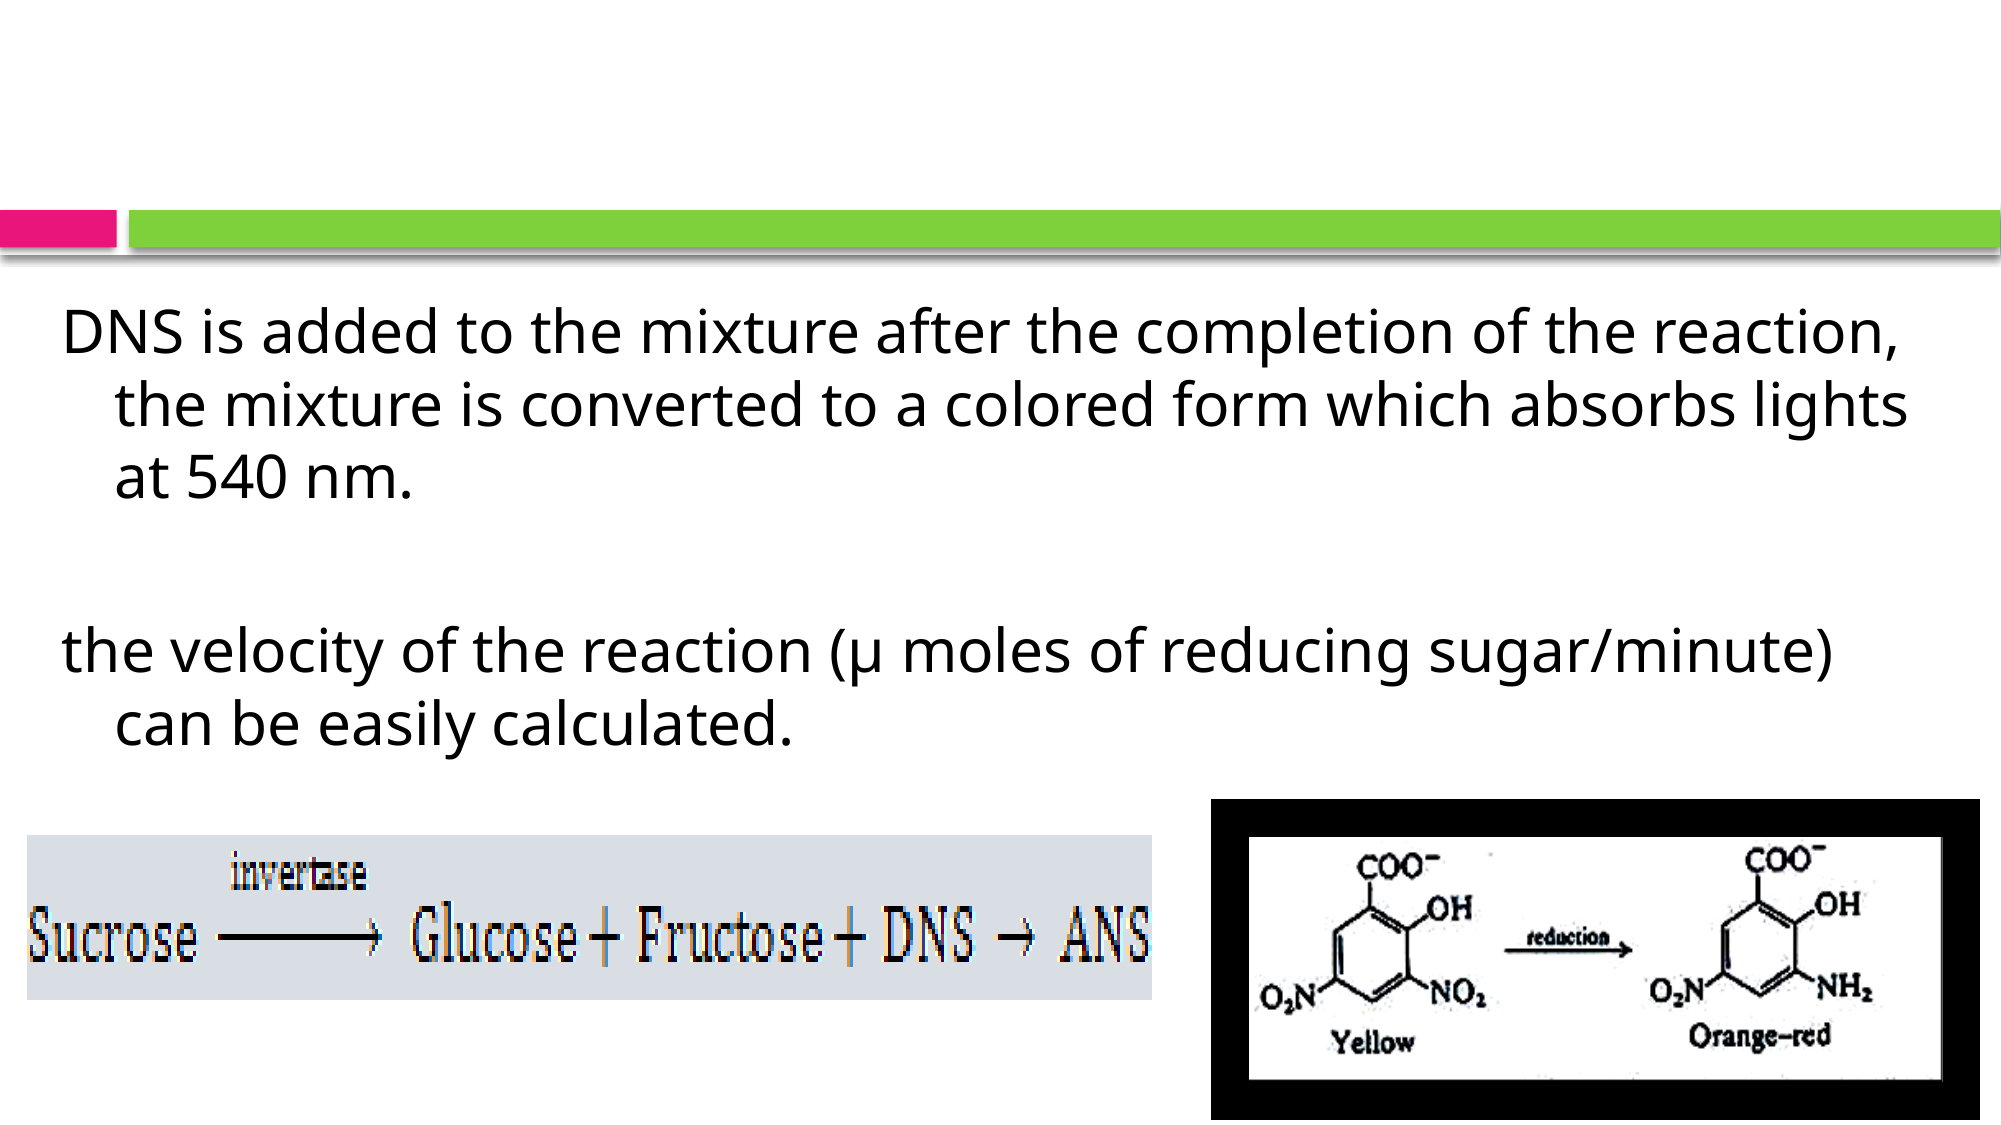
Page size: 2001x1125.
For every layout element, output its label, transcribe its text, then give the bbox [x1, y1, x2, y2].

list DNS is added to the mixture after the completion of the reaction, the mixture is converted to a colored form which absorbs lights at 540 nm. the velocity of the reaction (μ moles of reducing sugar/minute) can be easily calculated. [47, 198, 1931, 1005]
picture [1248, 836, 1943, 1083]
picture [26, 834, 1152, 1001]
